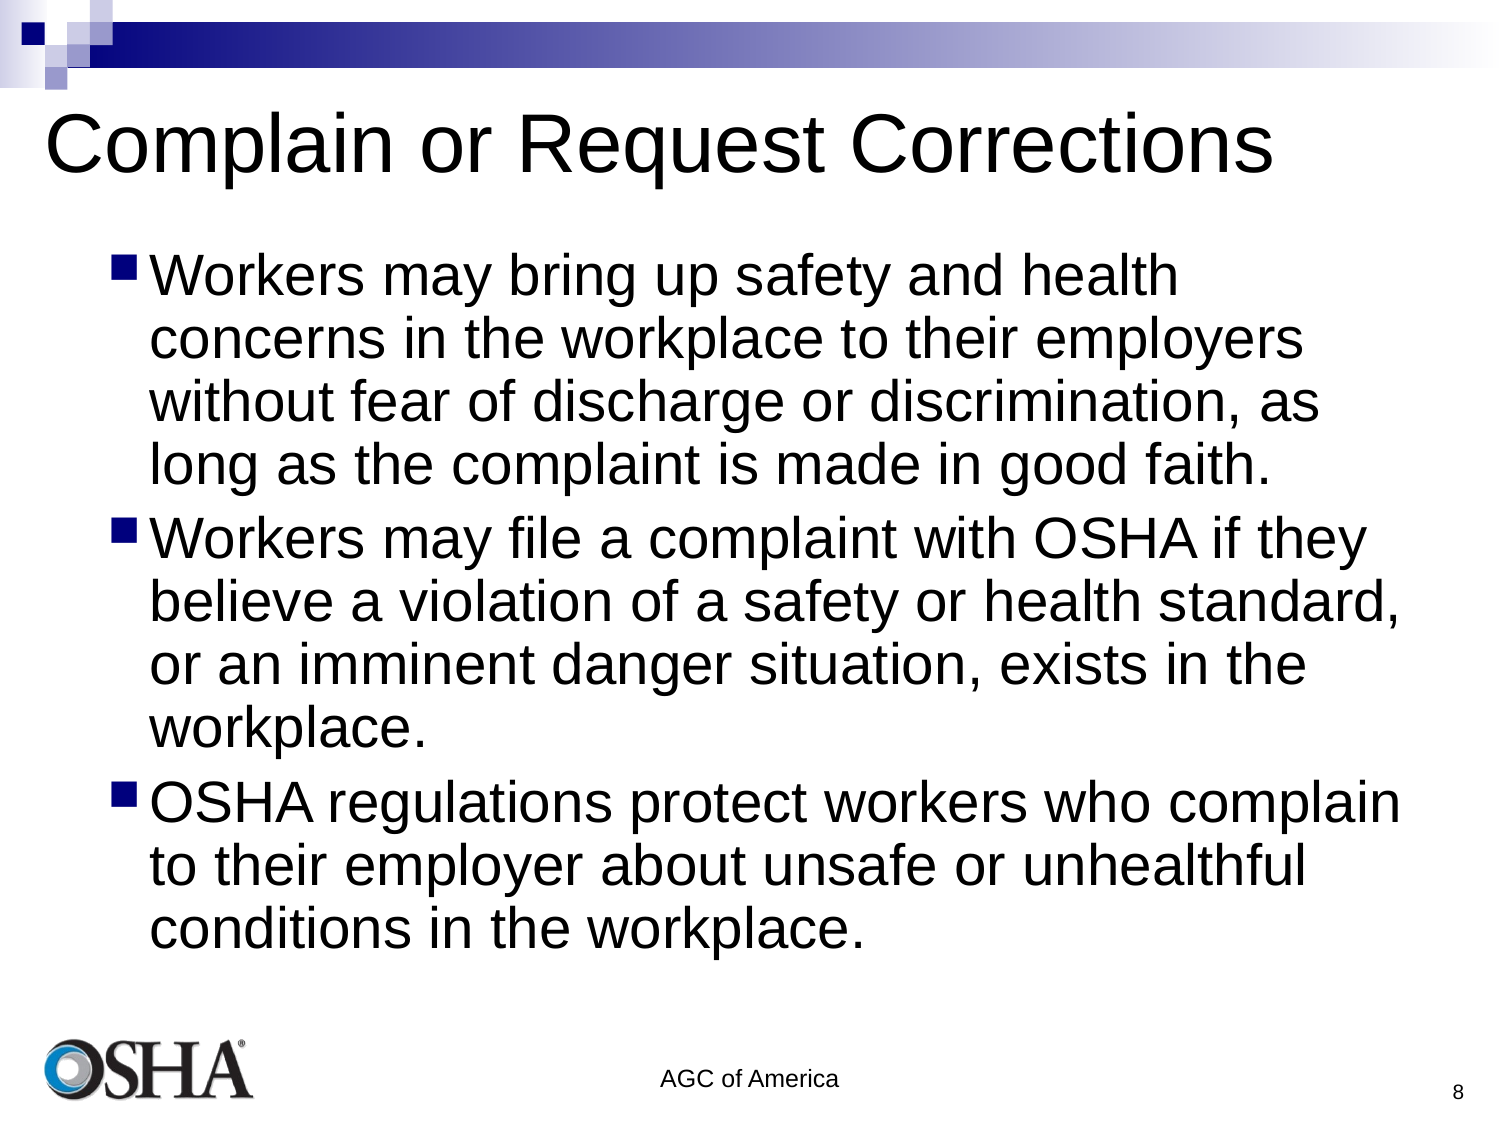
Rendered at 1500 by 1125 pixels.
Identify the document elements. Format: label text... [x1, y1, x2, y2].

footer AGC of America [512, 1025, 988, 1100]
text_box 8 [1418, 1051, 1479, 1112]
list Workers may bring up safety and health concerns in the workplace to their employers without fear of discharge or discrimination, as long as the complaint is made in good faith. Workers may file a complaint with OSHA if they believe a violation of a safety or health standard, or an imminent danger situation, exists in the workplace. OSHA regulations protect workers who complain to their employer about unsafe or unhealthful conditions in the workplace. [75, 237, 1425, 980]
picture [29, 1029, 268, 1102]
title Complain or Request Corrections [29, 45, 1425, 233]
